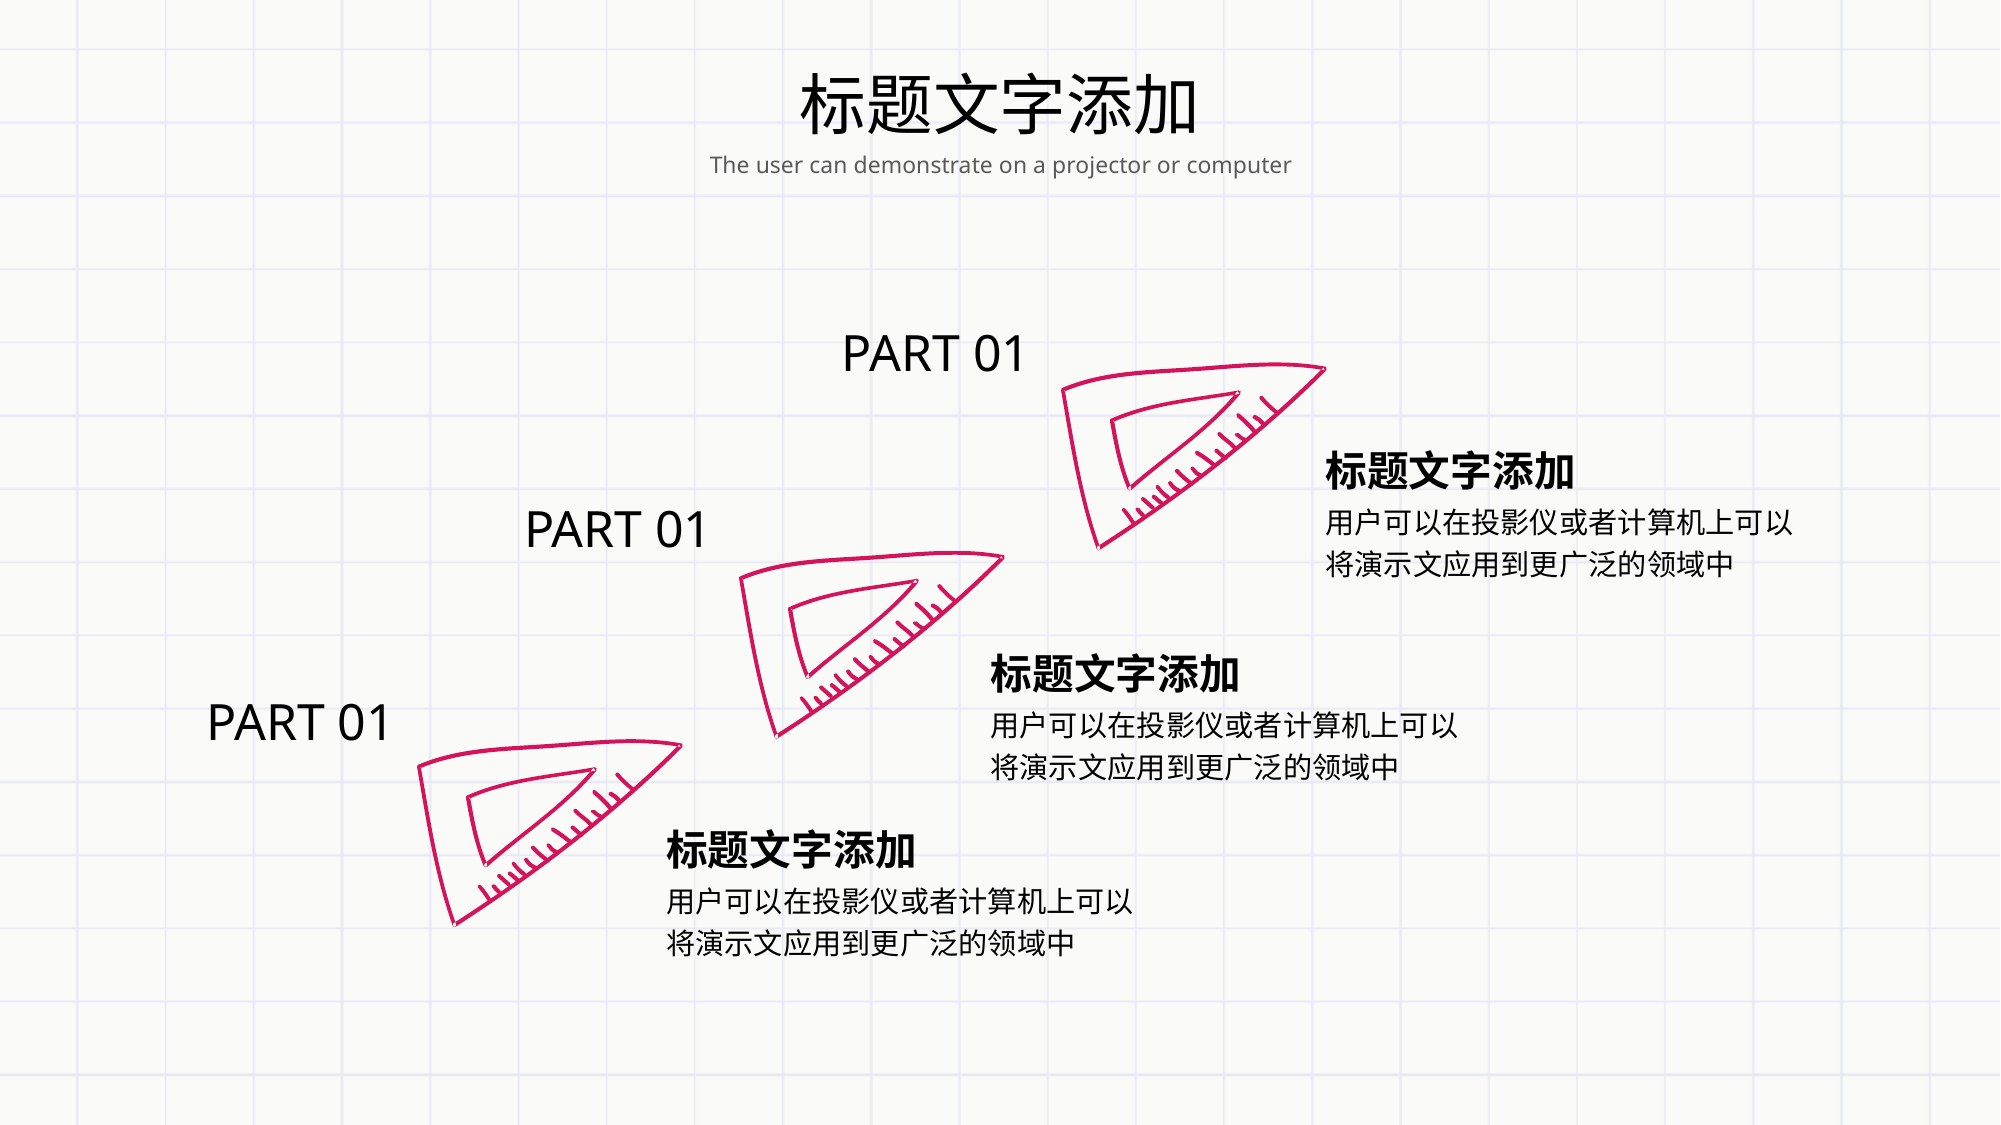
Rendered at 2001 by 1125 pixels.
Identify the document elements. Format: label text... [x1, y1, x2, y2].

picture [1061, 362, 1327, 552]
text_box PART 01 [191, 682, 410, 758]
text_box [582, 55, 1421, 186]
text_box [651, 806, 1173, 969]
picture [739, 551, 1005, 740]
text_box PART 01 [826, 313, 1046, 389]
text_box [975, 630, 1498, 793]
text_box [1310, 427, 1833, 590]
picture [417, 739, 683, 928]
text_box PART 01 [509, 489, 728, 565]
